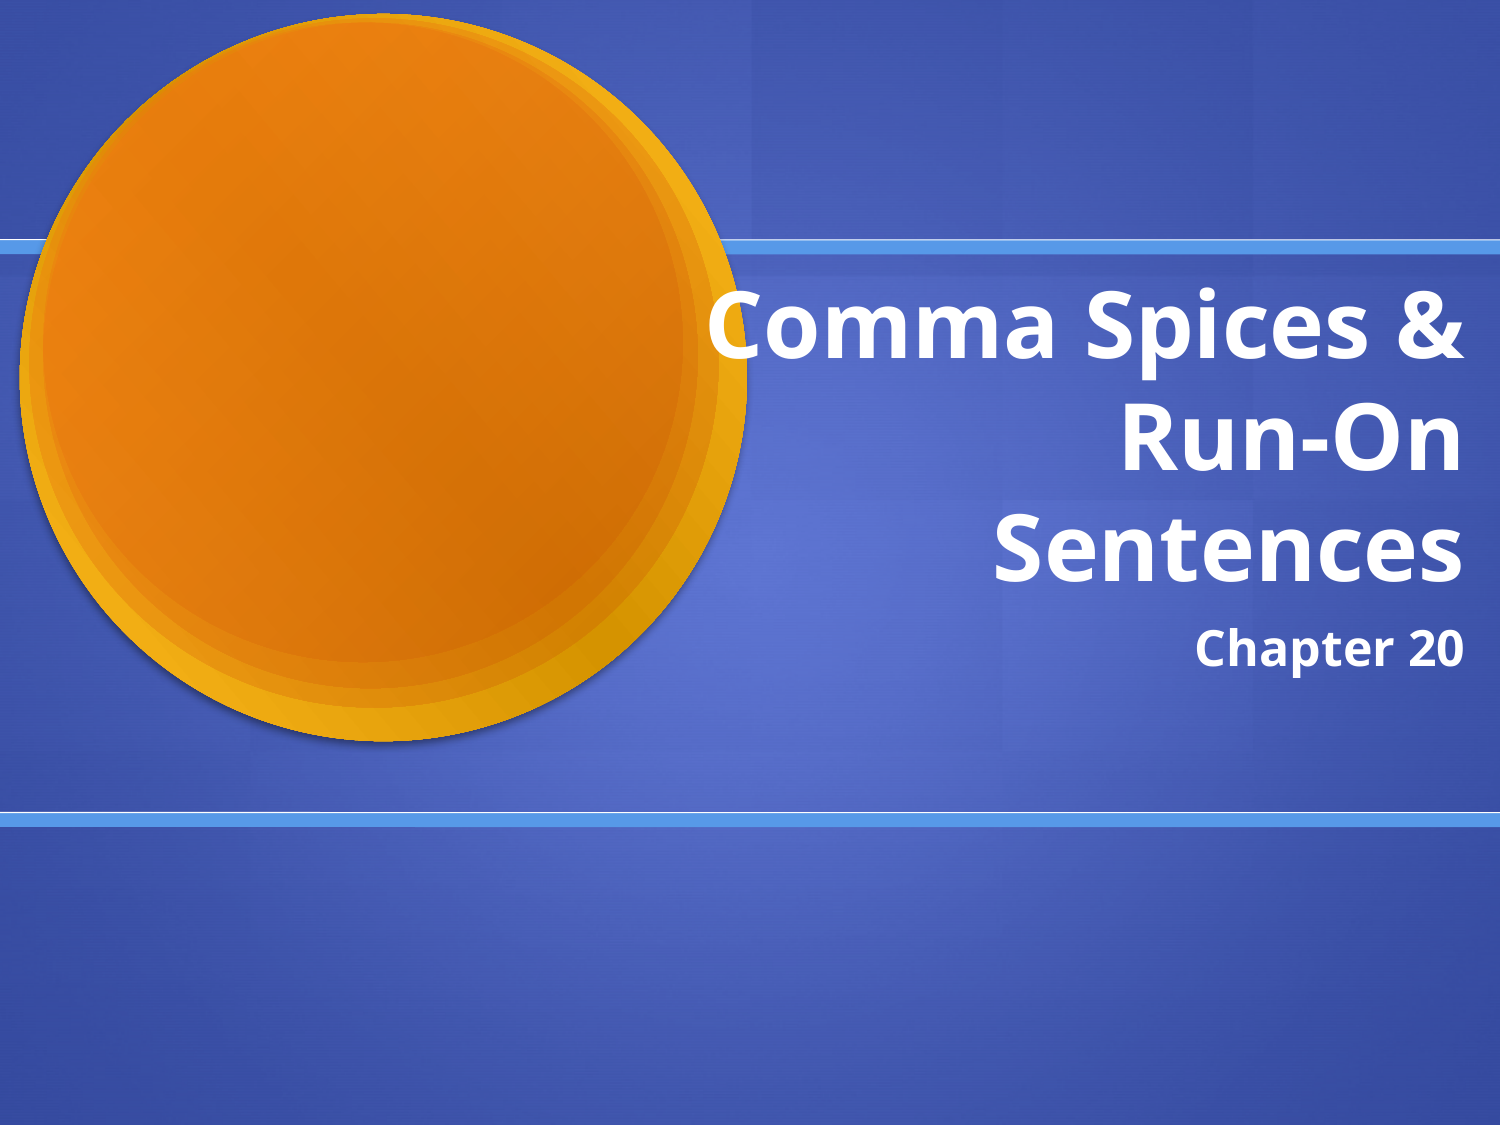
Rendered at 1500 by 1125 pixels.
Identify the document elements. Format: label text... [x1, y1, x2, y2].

subtitle Chapter 20 [675, 608, 1481, 755]
title Comma Spices & Run-On Sentences [675, 258, 1481, 608]
